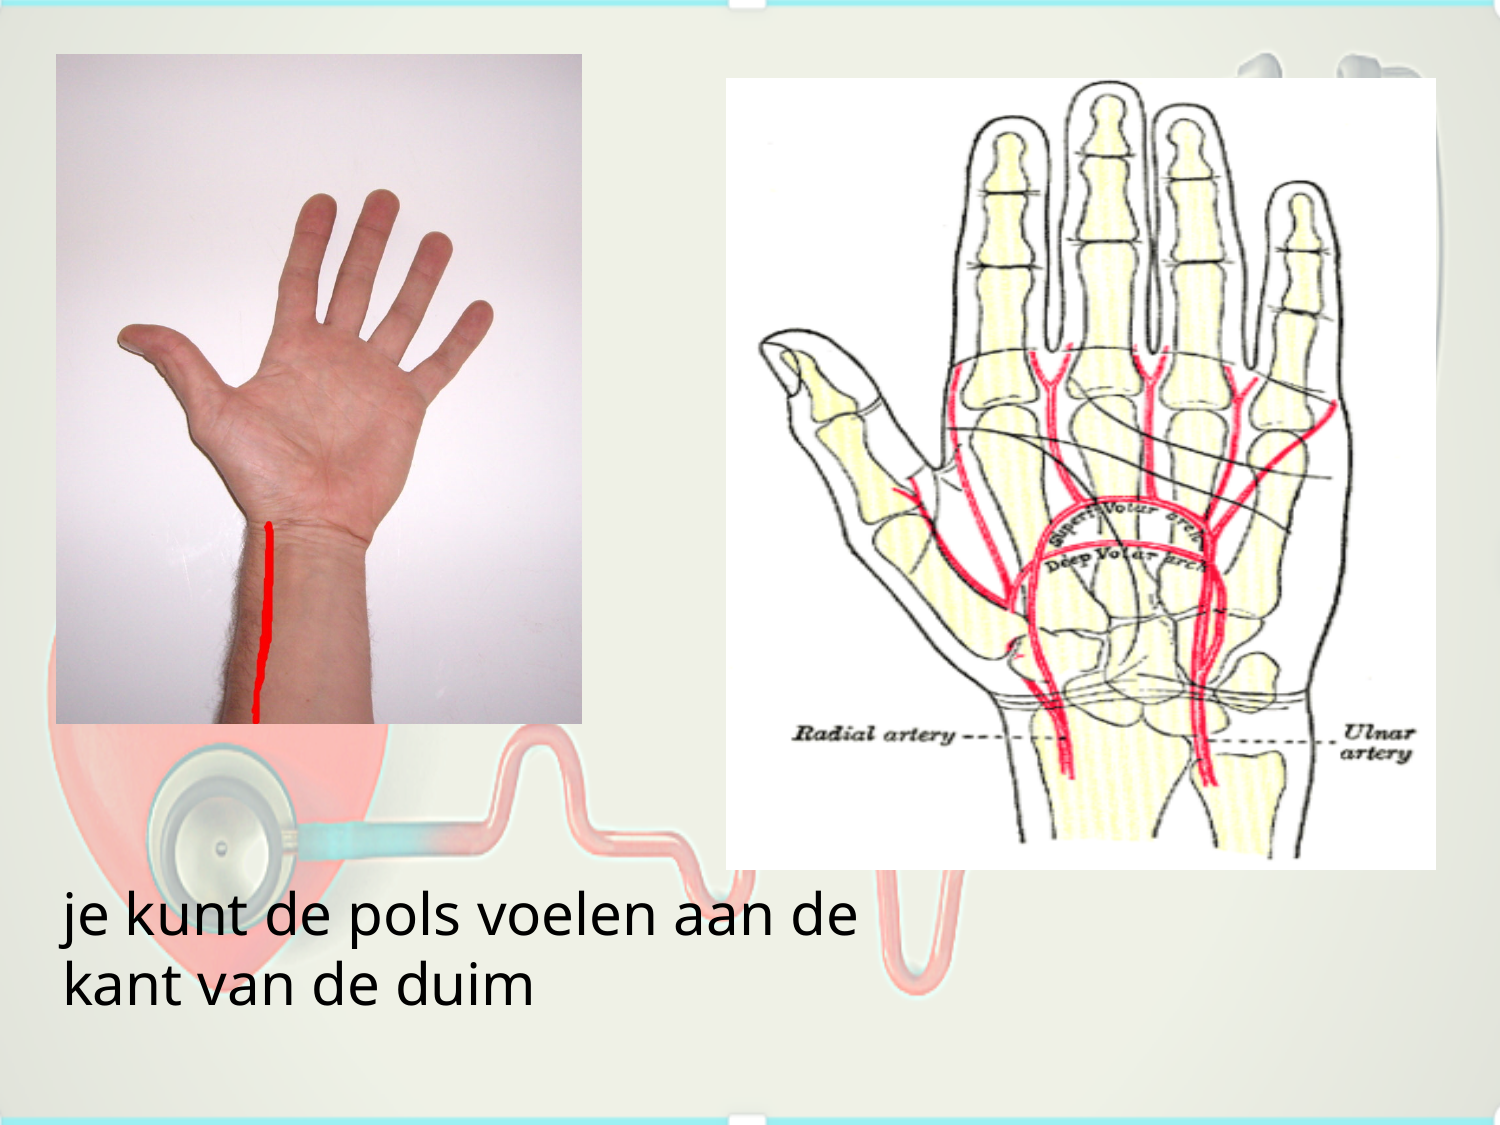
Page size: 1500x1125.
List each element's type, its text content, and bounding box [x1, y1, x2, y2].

text_box je kunt de pols voelen aan de kant van de duim [47, 869, 993, 1025]
picture [56, 54, 582, 724]
picture [726, 77, 1436, 870]
